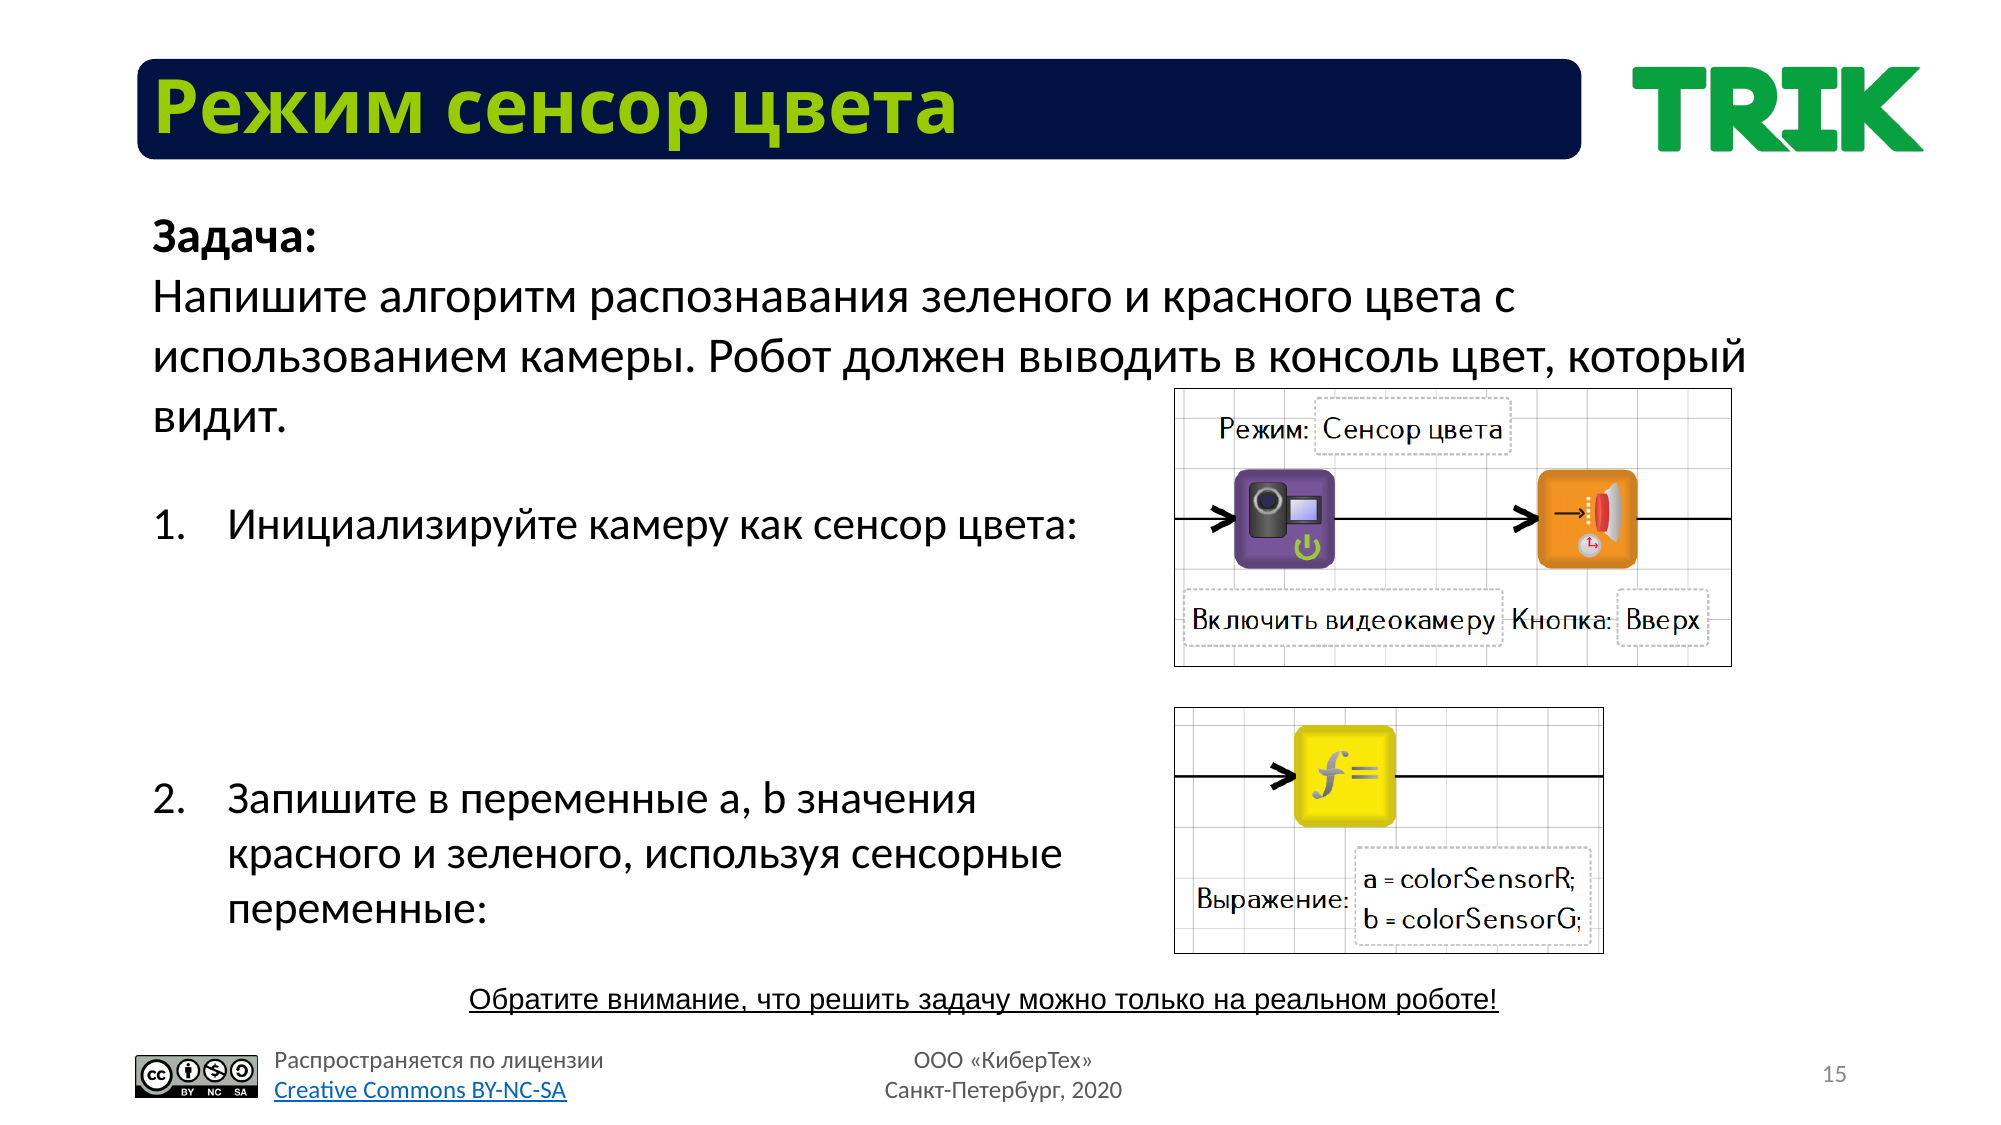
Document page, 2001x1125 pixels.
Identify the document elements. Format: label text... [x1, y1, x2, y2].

picture [1631, 64, 1924, 154]
picture [1174, 388, 1732, 667]
picture [1174, 707, 1605, 954]
title Режим сенсор цвета [137, 61, 1582, 163]
text_box Задача: Напишите алгоритм распознавания зеленого и красного цвета с использованием камеры. Робот должен выводить в консоль цвет, который видит. [137, 195, 1884, 571]
text_box Обратите внимание, что решить задачу можно только на реальном роботе! [454, 972, 1514, 1023]
text_box Инициализируйте камеру как сенсор цвета: Запишите в переменные a, b значения красного и зеленого, используя сенсорные переменные: [137, 485, 1147, 991]
slide_number 15 [1412, 1042, 1863, 1103]
picture [135, 1055, 258, 1098]
